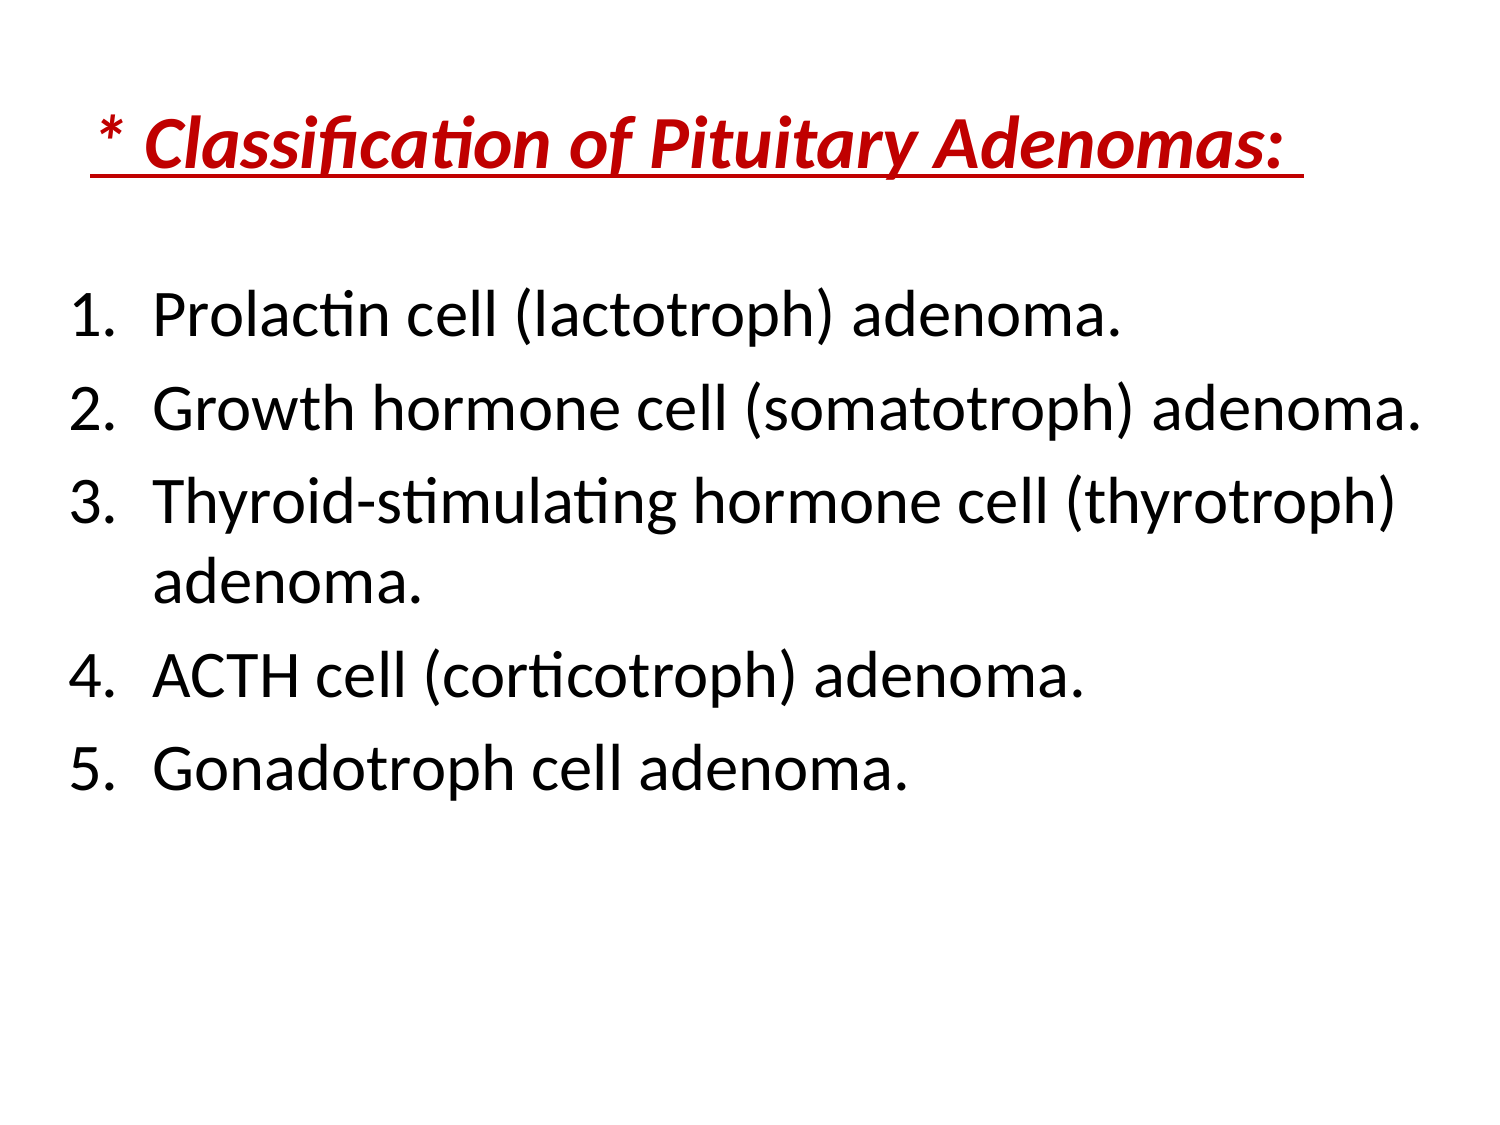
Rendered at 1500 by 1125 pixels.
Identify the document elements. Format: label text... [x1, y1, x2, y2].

list Prolactin cell (lactotroph) adenoma. Growth hormone cell (somatotroph) adenoma. Thyroid-stimulating hormone cell (thyrotroph) adenoma. ACTH cell (corticotroph) adenoma. Gonadotroph cell adenoma. [53, 262, 1459, 1005]
title * Classification of Pituitary Adenomas: [75, 45, 1425, 233]
